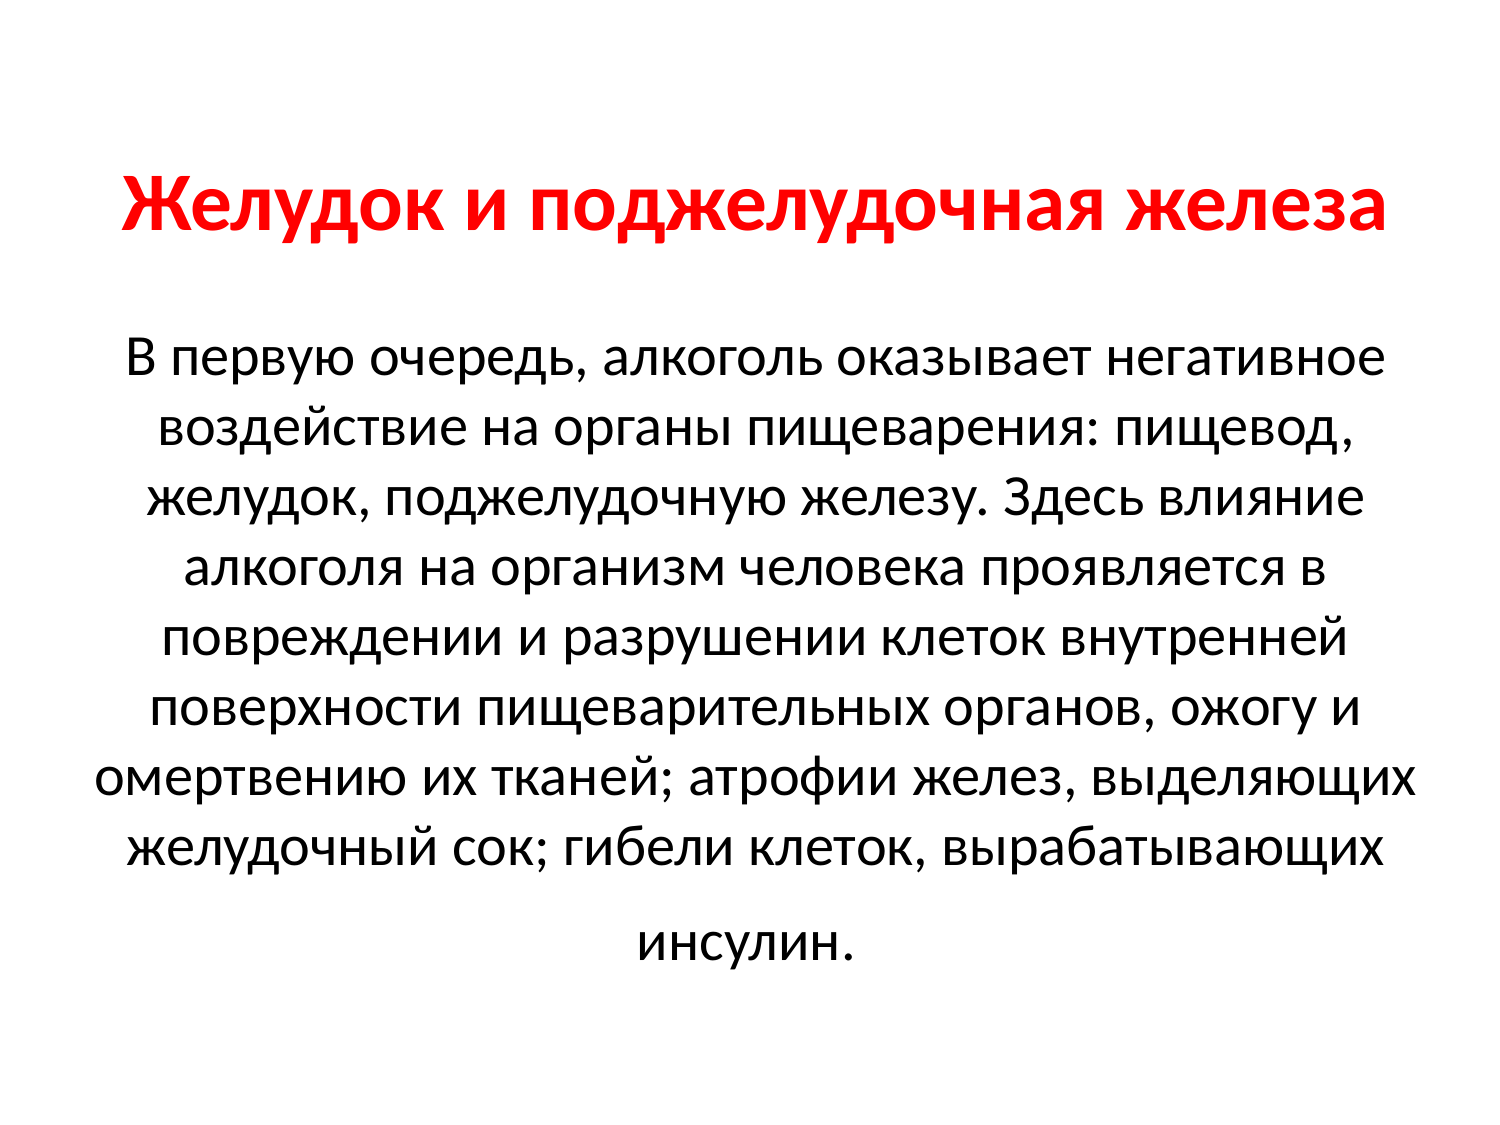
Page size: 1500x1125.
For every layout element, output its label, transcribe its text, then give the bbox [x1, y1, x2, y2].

title Желудок и поджелудочная железа В первую очередь, алкоголь оказывает негативное воздействие на органы пищеварения: пищевод, желудок, поджелудочную железу. Здесь влияние алкоголя на организм человека проявляется в повреждении и разрушении клеток внутренней поверхности пищеварительных органов, ожогу и омертвению их тканей; атрофии желез, выделяющих желудочный сок; гибели клеток, вырабатывающих инсулин. [53, 42, 1459, 1083]
